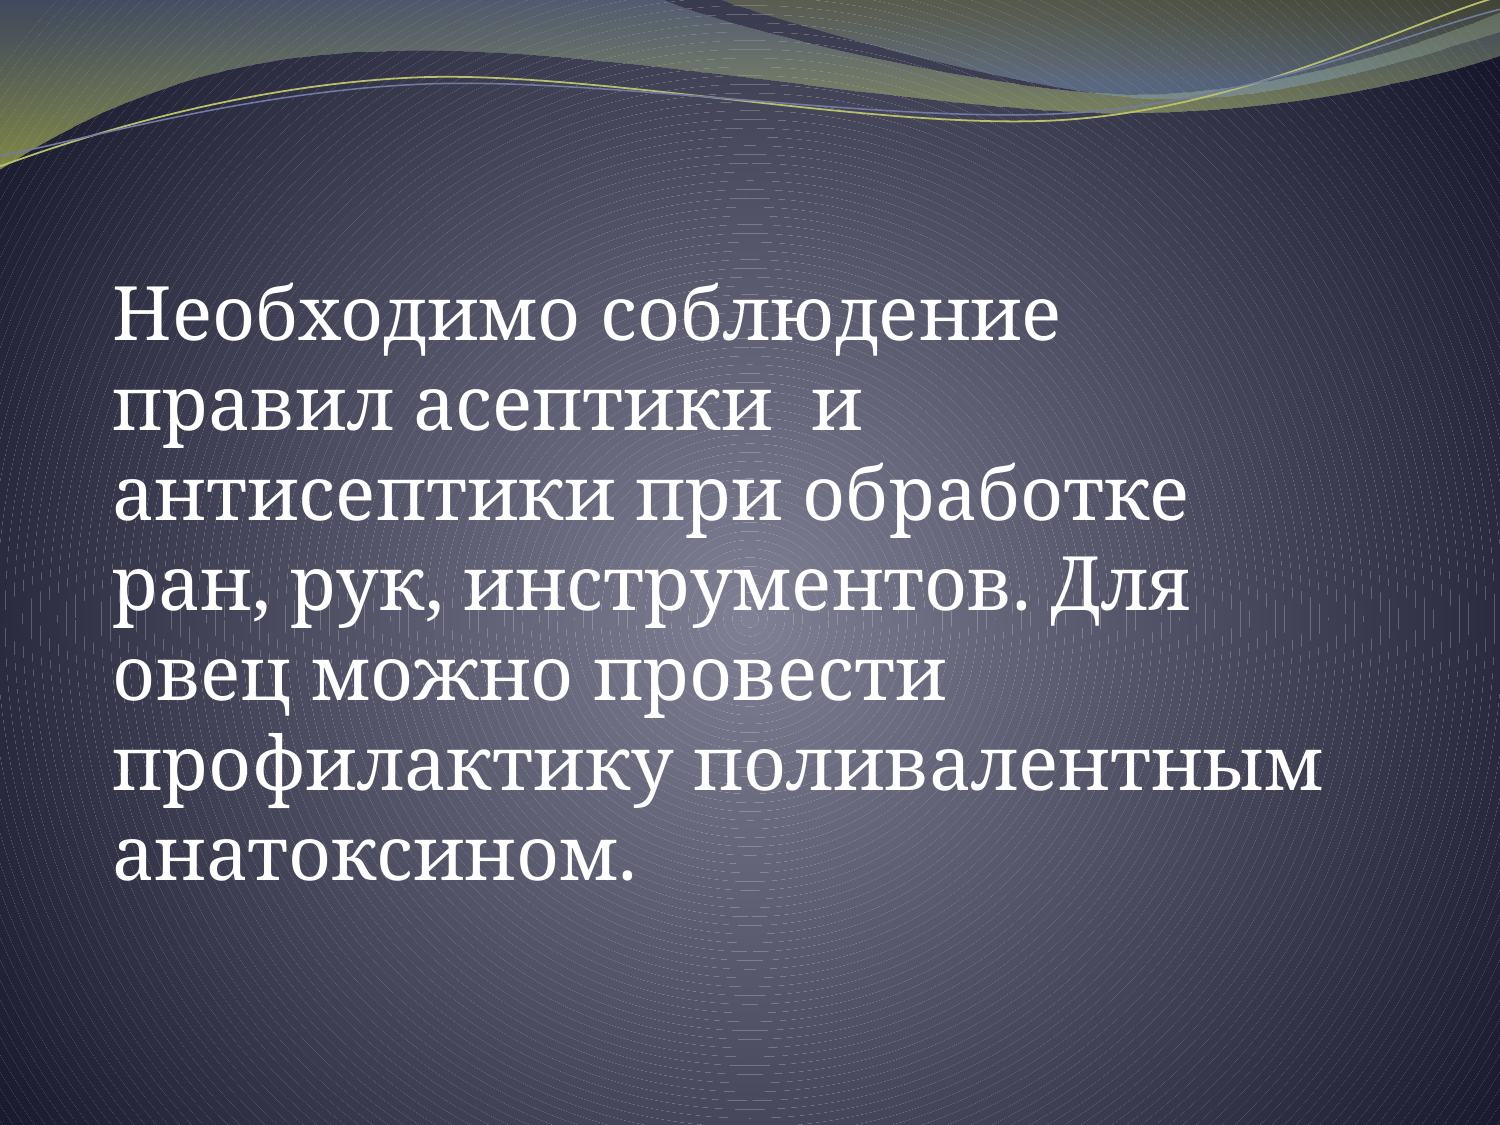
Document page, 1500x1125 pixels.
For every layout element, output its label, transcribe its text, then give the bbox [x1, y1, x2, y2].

list Необходимо соблюдение правил асептики и антисептики при обработке ран, рук, инструментов. Для овец можно провести профилактику поливалентным анатоксином. [105, 257, 1362, 997]
